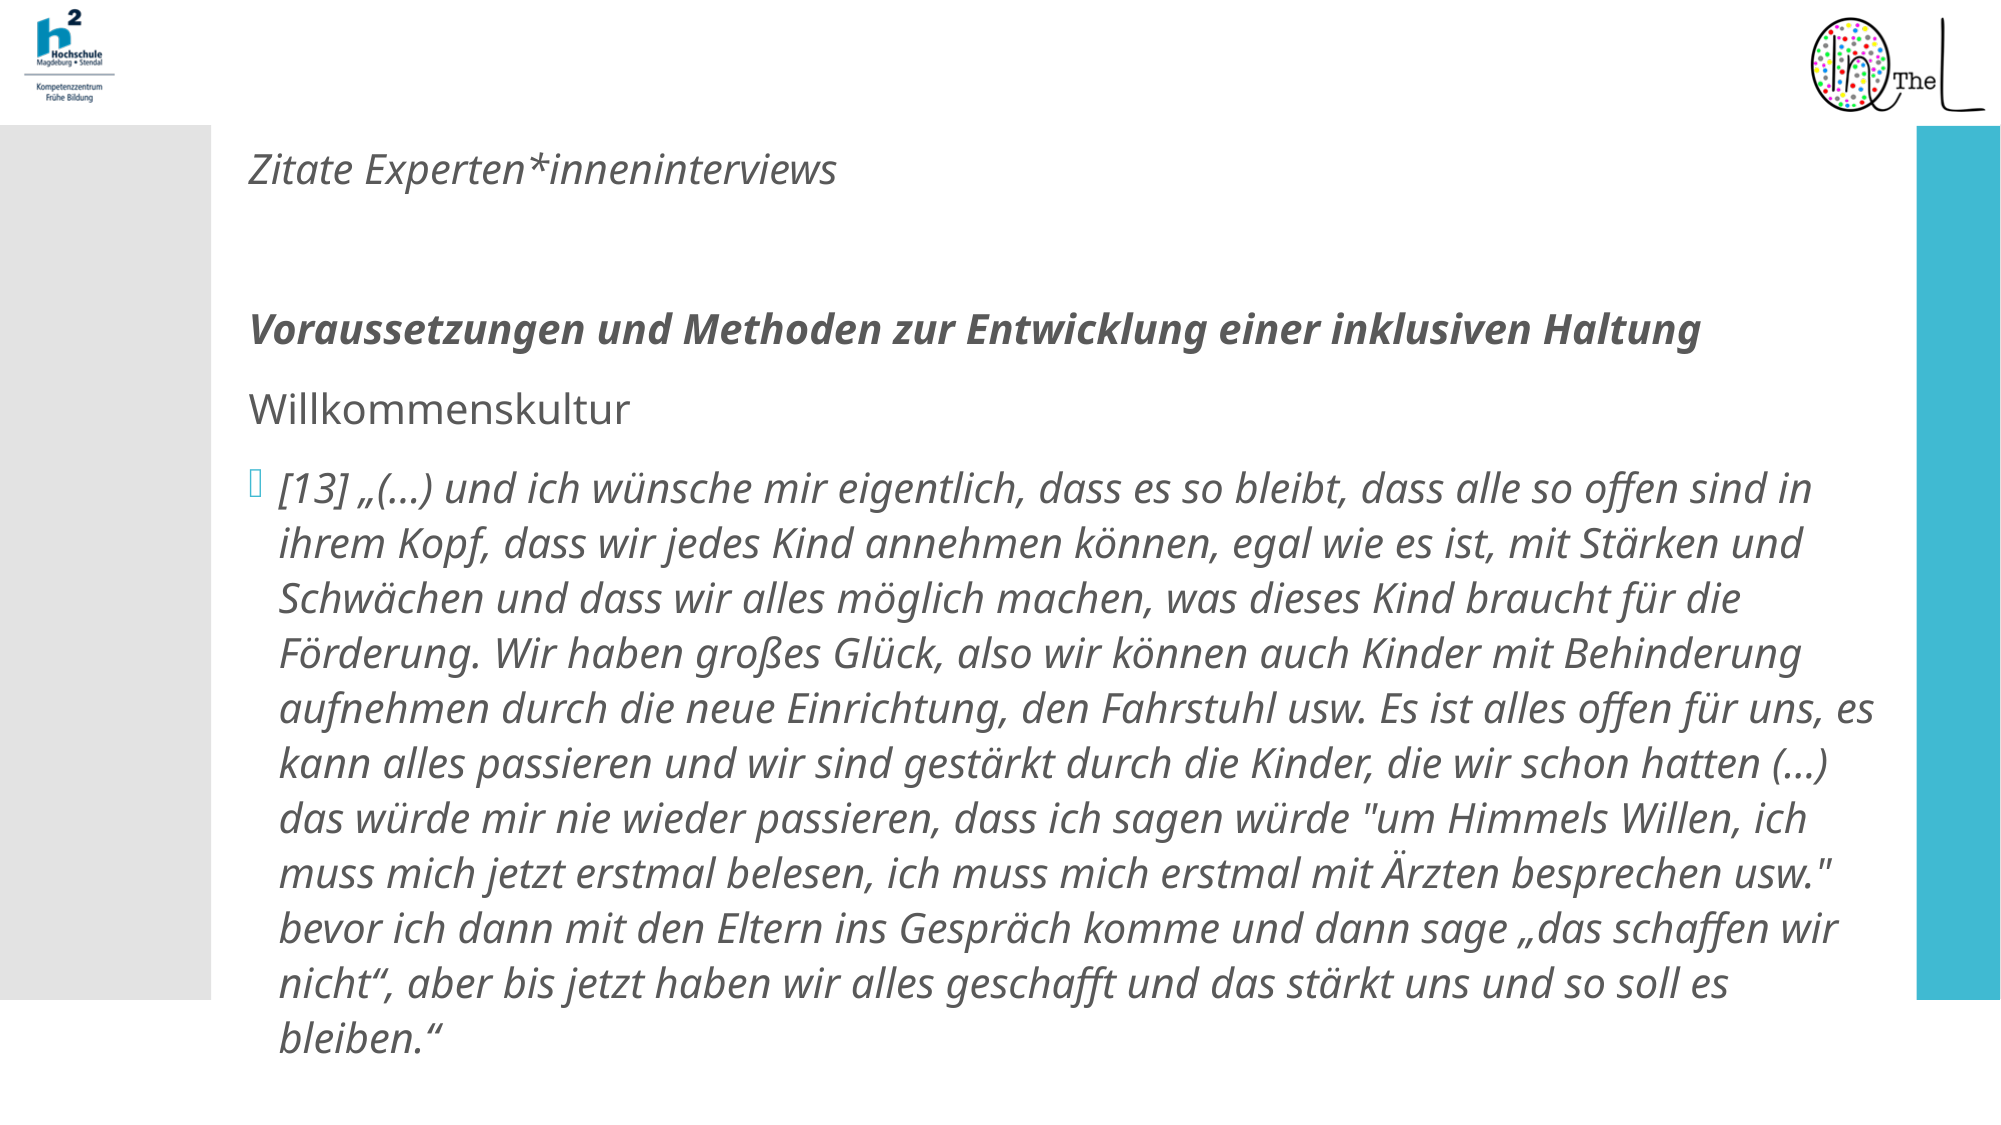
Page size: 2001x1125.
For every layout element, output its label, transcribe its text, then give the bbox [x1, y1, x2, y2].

list Zitate Experten*inneninterviews Voraussetzungen und Methoden zur Entwicklung einer inklusiven Haltung Willkommenskultur [13] „(…) und ich wünsche mir eigentlich, dass es so bleibt, dass alle so offen sind in ihrem Kopf, dass wir jedes Kind annehmen können, egal wie es ist, mit Stärken und Schwächen und dass wir alles möglich machen, was dieses Kind braucht für die Förderung. Wir haben großes Glück, also wir können auch Kinder mit Behinderung aufnehmen durch die neue Einrichtung, den Fahrstuhl usw. Es ist alles offen für uns, es kann alles passieren und wir sind gestärkt durch die Kinder, die wir schon hatten (…) das würde mir nie wieder passieren, dass ich sagen würde "um Himmels Willen, ich muss mich jetzt erstmal belesen, ich muss mich erstmal mit Ärzten besprechen usw." bevor ich dann mit den Eltern ins Gespräch komme und dann sage „das schaffen wir nicht“, aber bis jetzt haben wir alles geschafft und das stärkt uns und so soll es bleiben.“ [233, 130, 1895, 1000]
text_box [0, 0, 2000, 1125]
text_box [1916, 125, 2000, 1001]
text_box [0, 124, 212, 1001]
picture [13, 0, 127, 113]
picture [1809, 17, 1987, 113]
